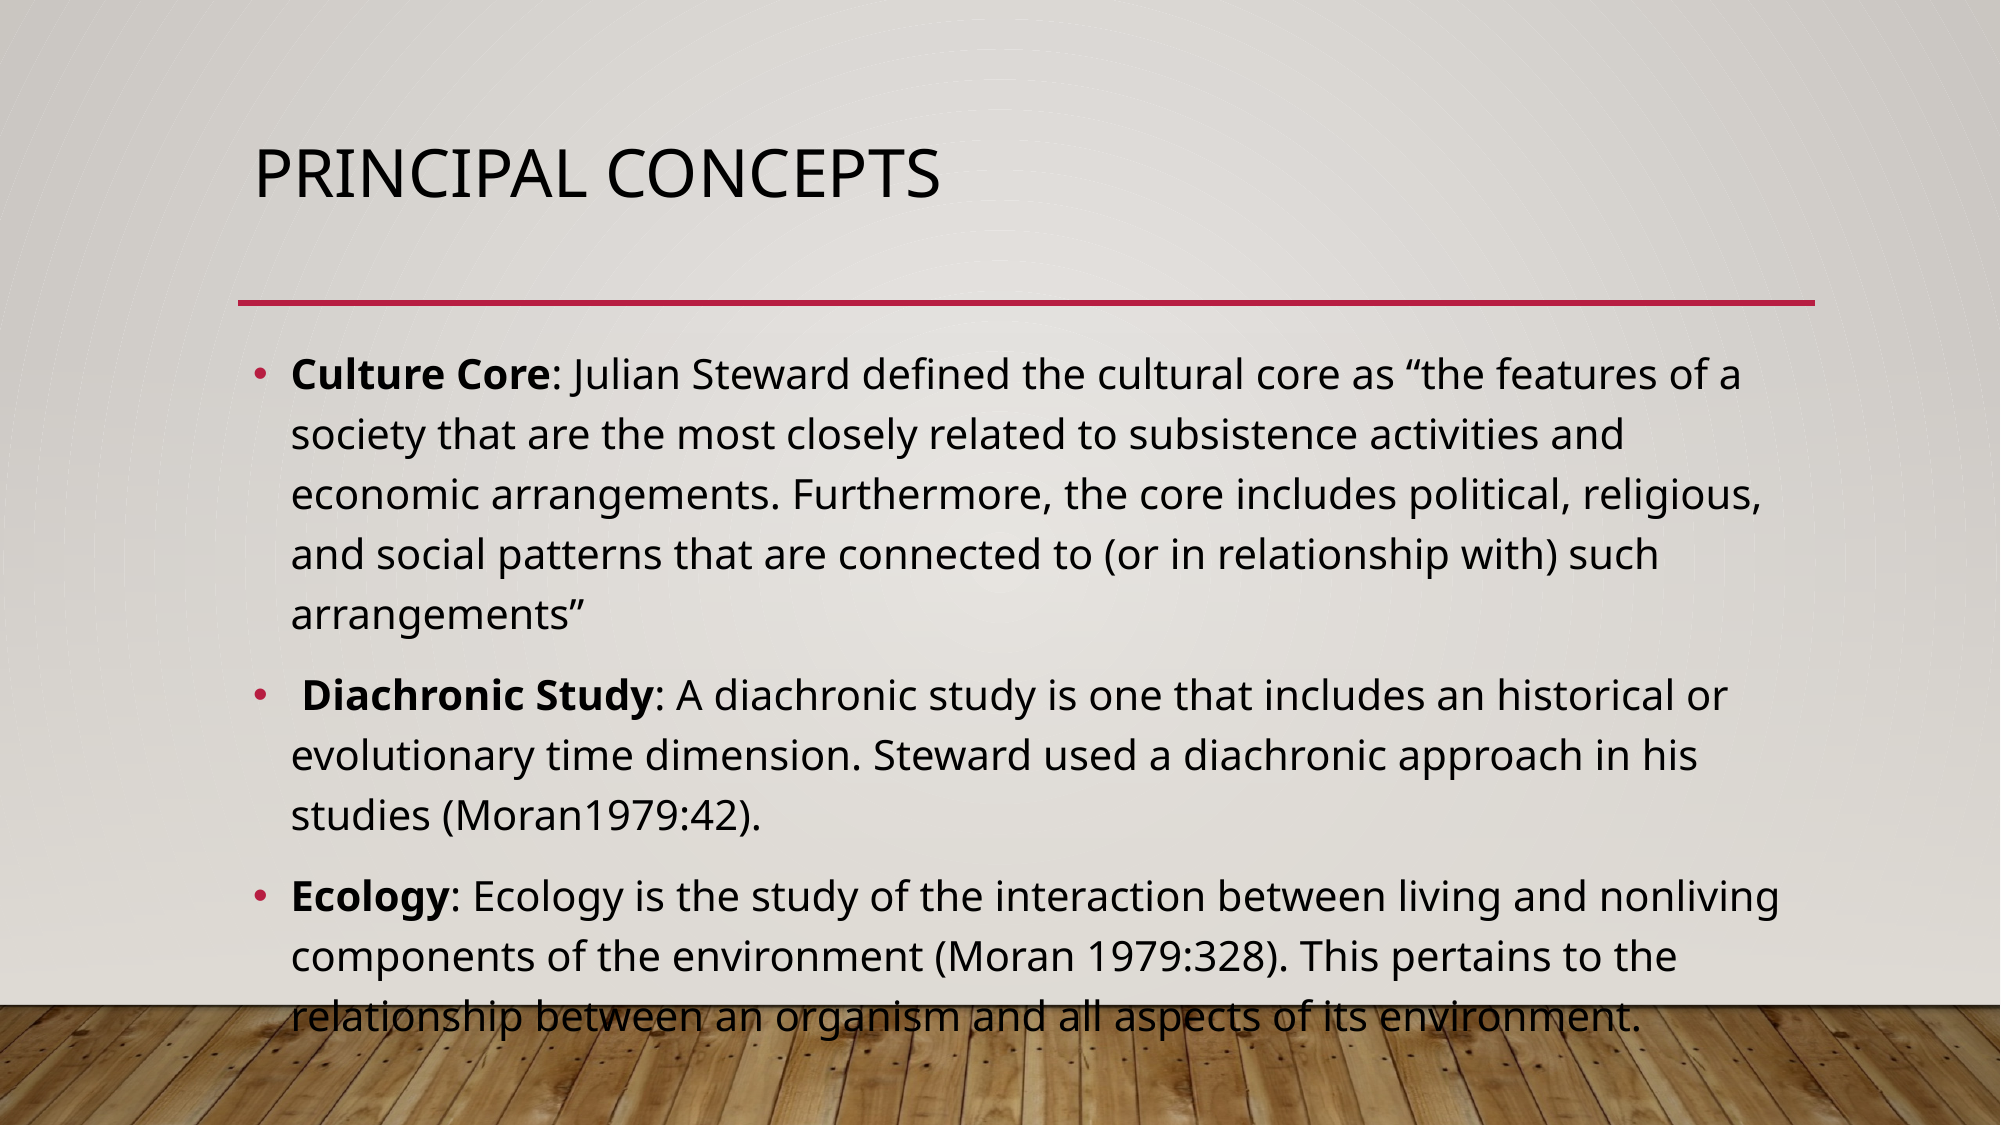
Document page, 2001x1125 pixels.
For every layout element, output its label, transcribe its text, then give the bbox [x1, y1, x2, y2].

picture [0, 1005, 2000, 1125]
list Culture Core: Julian Steward defined the cultural core as “the features of a society that are the most closely related to subsistence activities and economic arrangements. Furthermore, the core includes political, religious, and social patterns that are connected to (or in relationship with) such arrangements” Diachronic Study: A diachronic study is one that includes an historical or evolutionary time dimension. Steward used a diachronic approach in his studies (Moran1979:42). Ecology: Ecology is the study of the interaction between living and nonliving components of the environment (Moran 1979:328). This pertains to the relationship between an organism and all aspects of its environment. [238, 330, 1814, 993]
title PRINCIPAL CONCEPTS [238, 131, 1814, 305]
